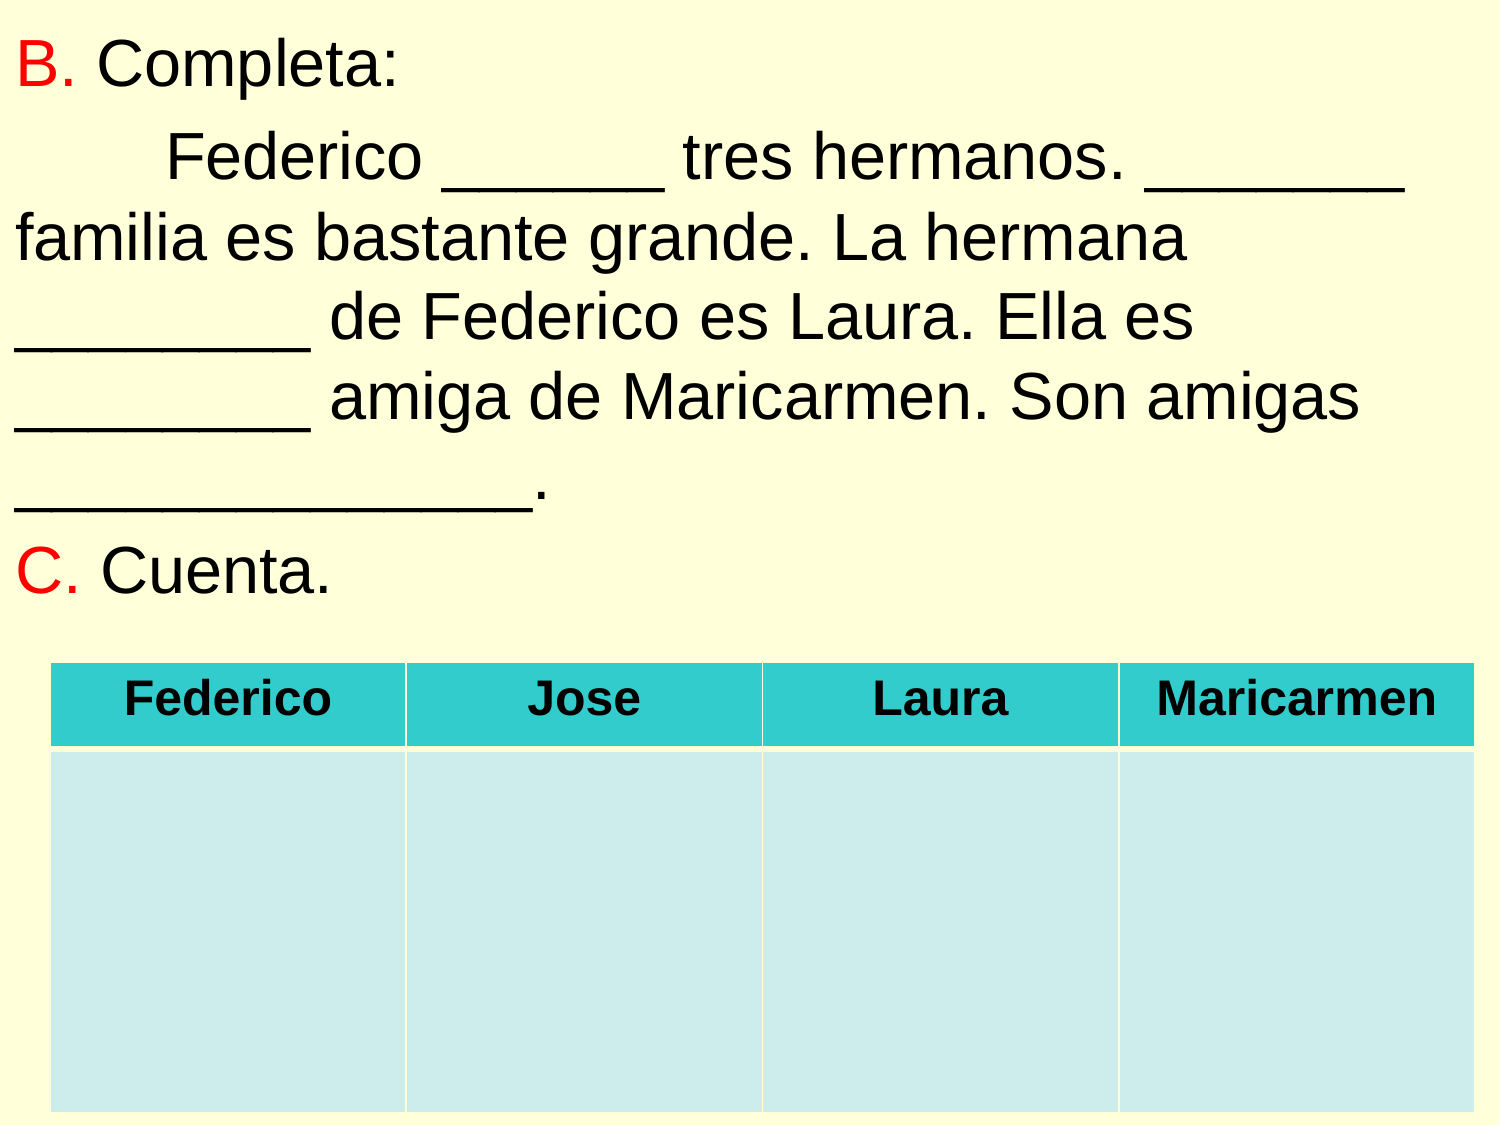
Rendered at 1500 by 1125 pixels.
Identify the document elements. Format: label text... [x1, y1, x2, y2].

table_header Jose [407, 663, 762, 746]
table_header Federico [51, 663, 405, 746]
table_cell [51, 752, 405, 1112]
table_header Laura [763, 663, 1118, 746]
table_cell [407, 752, 762, 1112]
list B. Completa: Federico ______ tres hermanos. _______ familia es bastante grande. La hermana ________ de Federico es Laura. Ella es ________ amiga de Maricarmen. Son amigas ______________. C. Cuenta. [0, 12, 1500, 1038]
table_cell [1120, 752, 1474, 1112]
table_cell [763, 752, 1118, 1112]
table_header Maricarmen [1120, 663, 1474, 746]
